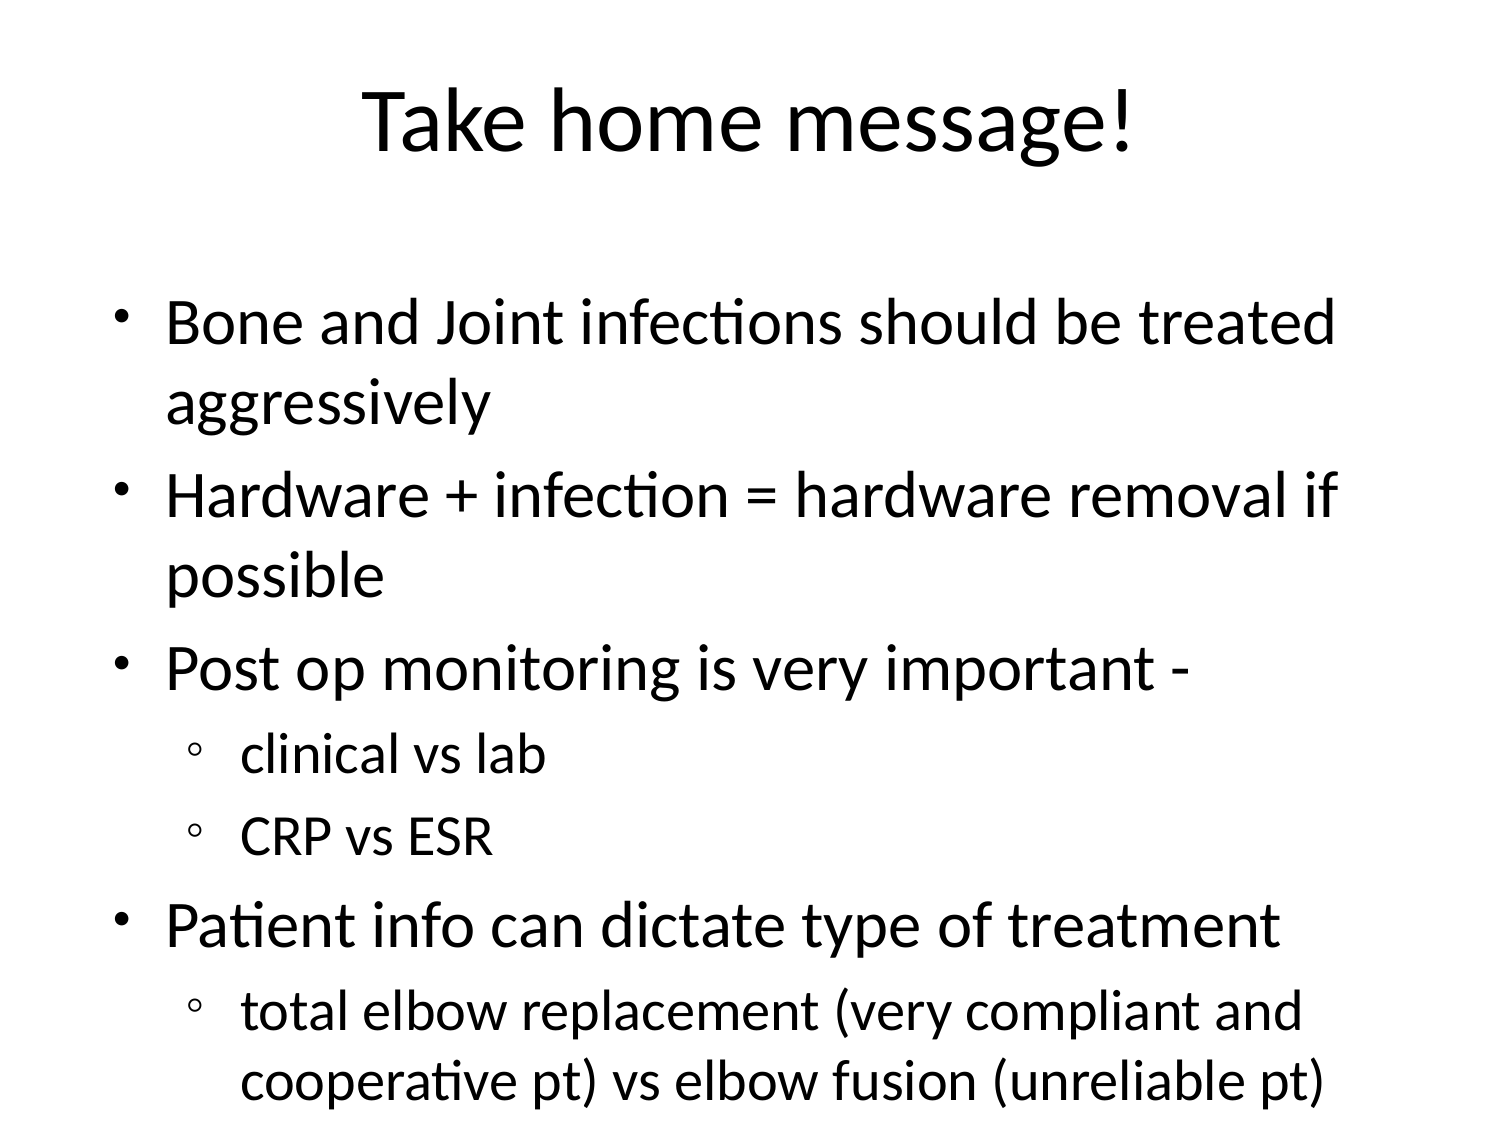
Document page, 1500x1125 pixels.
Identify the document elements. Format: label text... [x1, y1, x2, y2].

title Take home message! [75, 45, 1425, 233]
list Bone and Joint infections should be treated aggressively Hardware + infection = hardware removal if possible Post op monitoring is very important - clinical vs lab CRP vs ESR Patient info can dictate type of treatment total elbow replacement (very compliant and cooperative pt) vs elbow fusion (unreliable pt) [75, 262, 1425, 1005]
